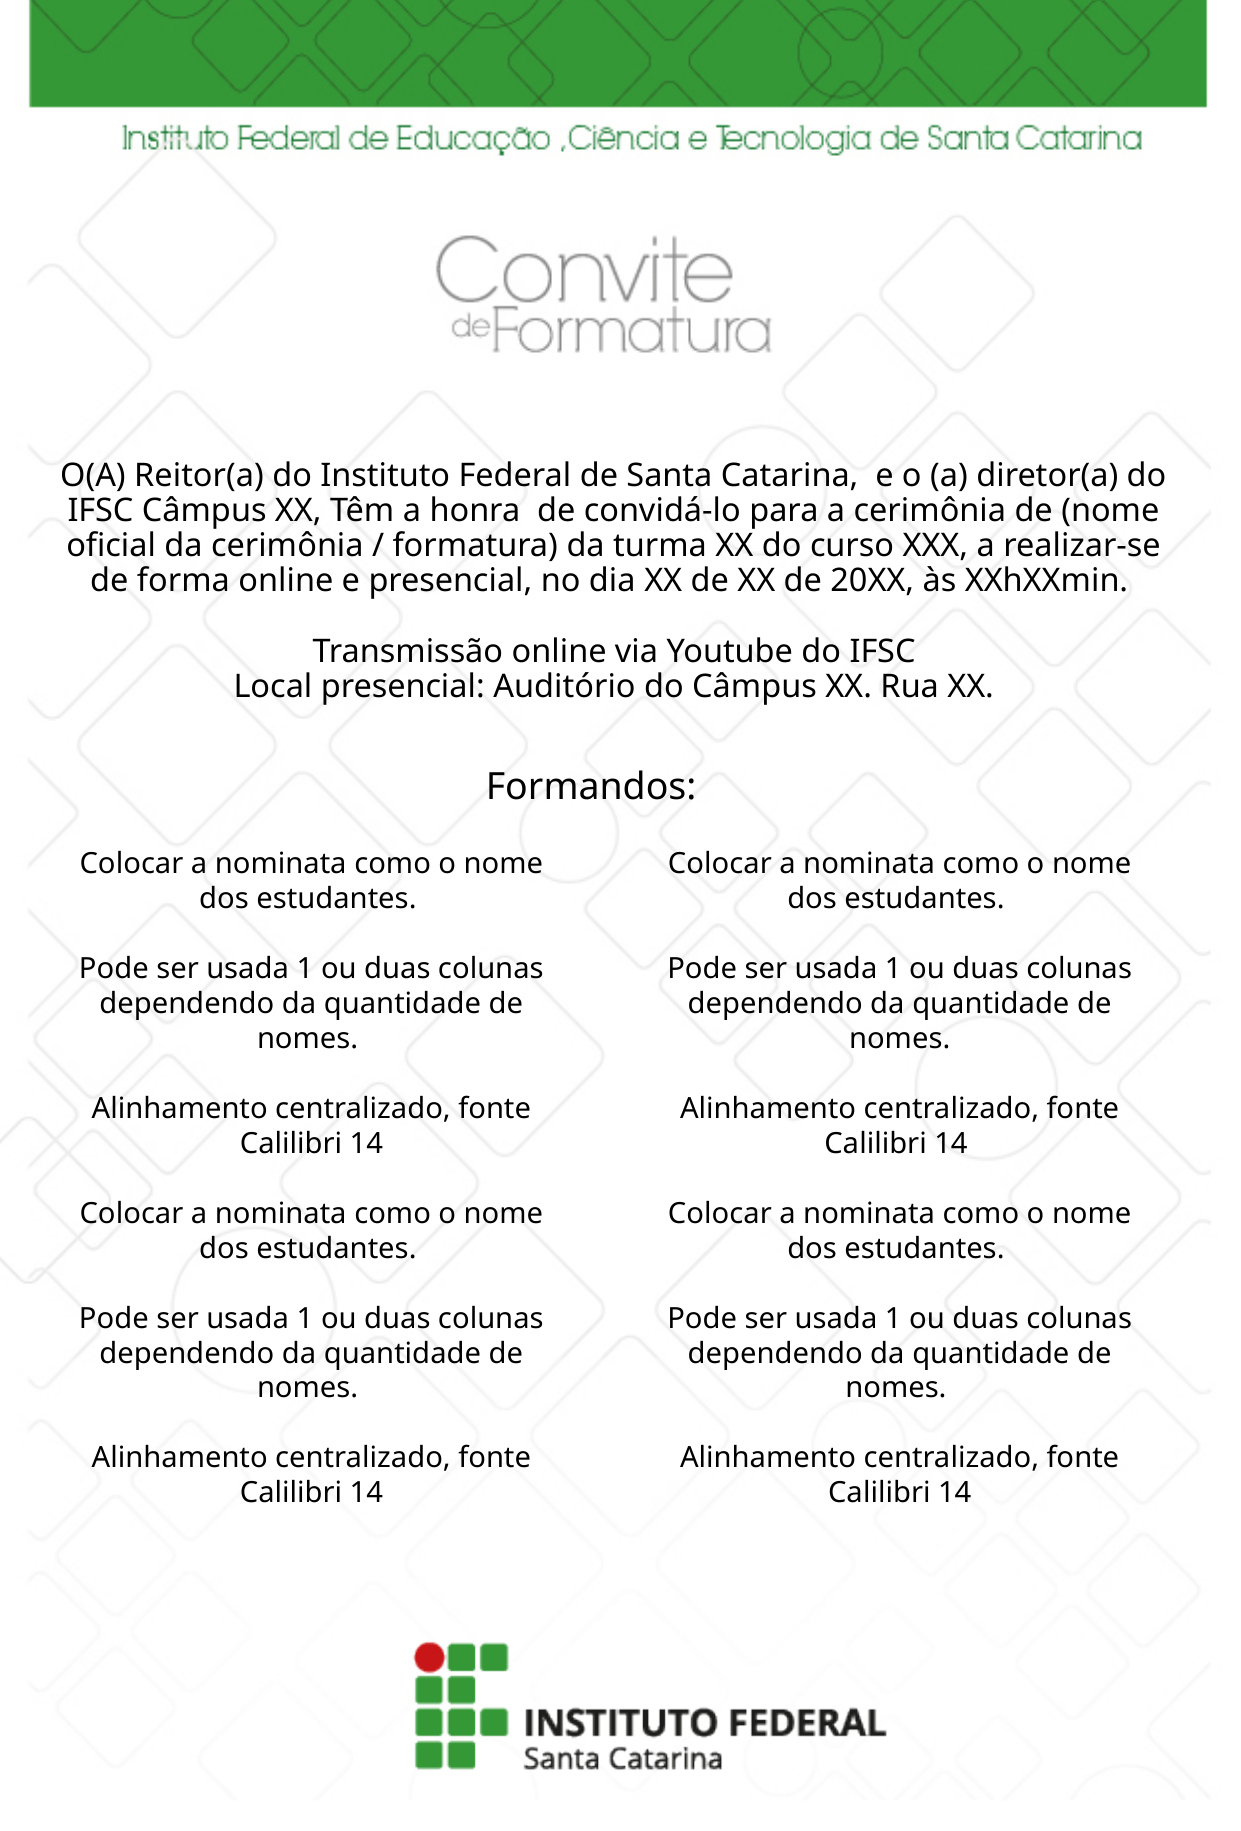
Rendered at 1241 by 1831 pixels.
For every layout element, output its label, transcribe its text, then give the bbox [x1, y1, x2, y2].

picture [0, 0, 1241, 1831]
text_box Colocar a nominata como o nome dos estudantes. Pode ser usada 1 ou duas colunas dependendo da quantidade de nomes. Alinhamento centralizado, fonte Calilibri 14 Colocar a nominata como o nome dos estudantes. Pode ser usada 1 ou duas colunas dependendo da quantidade de nomes. Alinhamento centralizado, fonte Calilibri 14 [648, 837, 1151, 1551]
title O(A) Reitor(a) do Instituto Federal de Santa Catarina, e o (a) diretor(a) do IFSC Câmpus XX, Têm a honra de convidá-lo para a cerimônia de (nome oficial da cerimônia / formatura) da turma XX do curso XXX, a realizar-se de forma online e presencial, no dia XX de XX de 20XX, às XXhXXmin. Transmissão online via Youtube do IFSC Local presencial: Auditório do Câmpus XX. Rua XX. [40, 426, 1189, 712]
text_box Formandos: [354, 754, 828, 815]
text_box Colocar a nominata como o nome dos estudantes. Pode ser usada 1 ou duas colunas dependendo da quantidade de nomes. Alinhamento centralizado, fonte Calilibri 14 Colocar a nominata como o nome dos estudantes. Pode ser usada 1 ou duas colunas dependendo da quantidade de nomes. Alinhamento centralizado, fonte Calilibri 14 [60, 837, 563, 1551]
